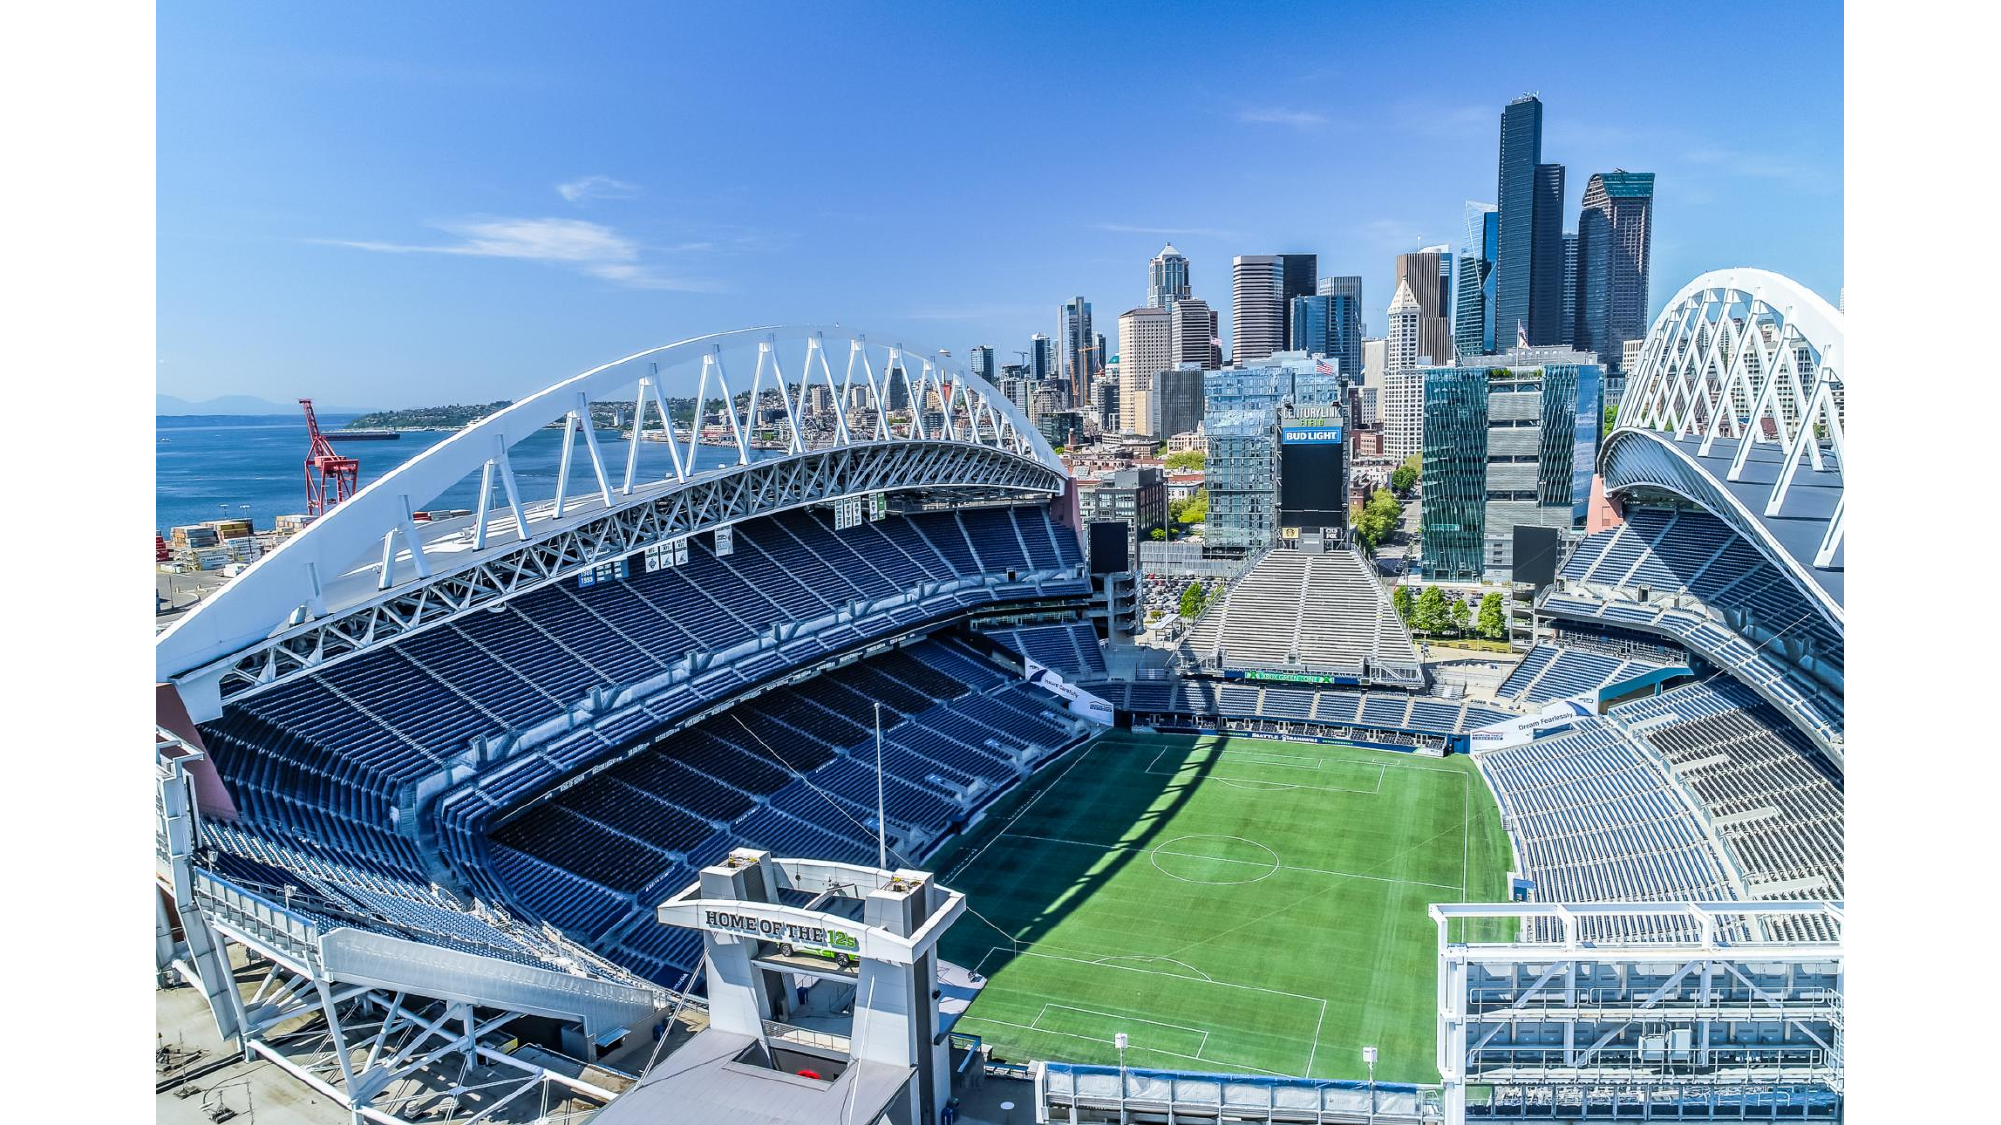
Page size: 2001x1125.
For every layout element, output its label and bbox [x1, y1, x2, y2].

picture [156, 0, 1844, 1125]
